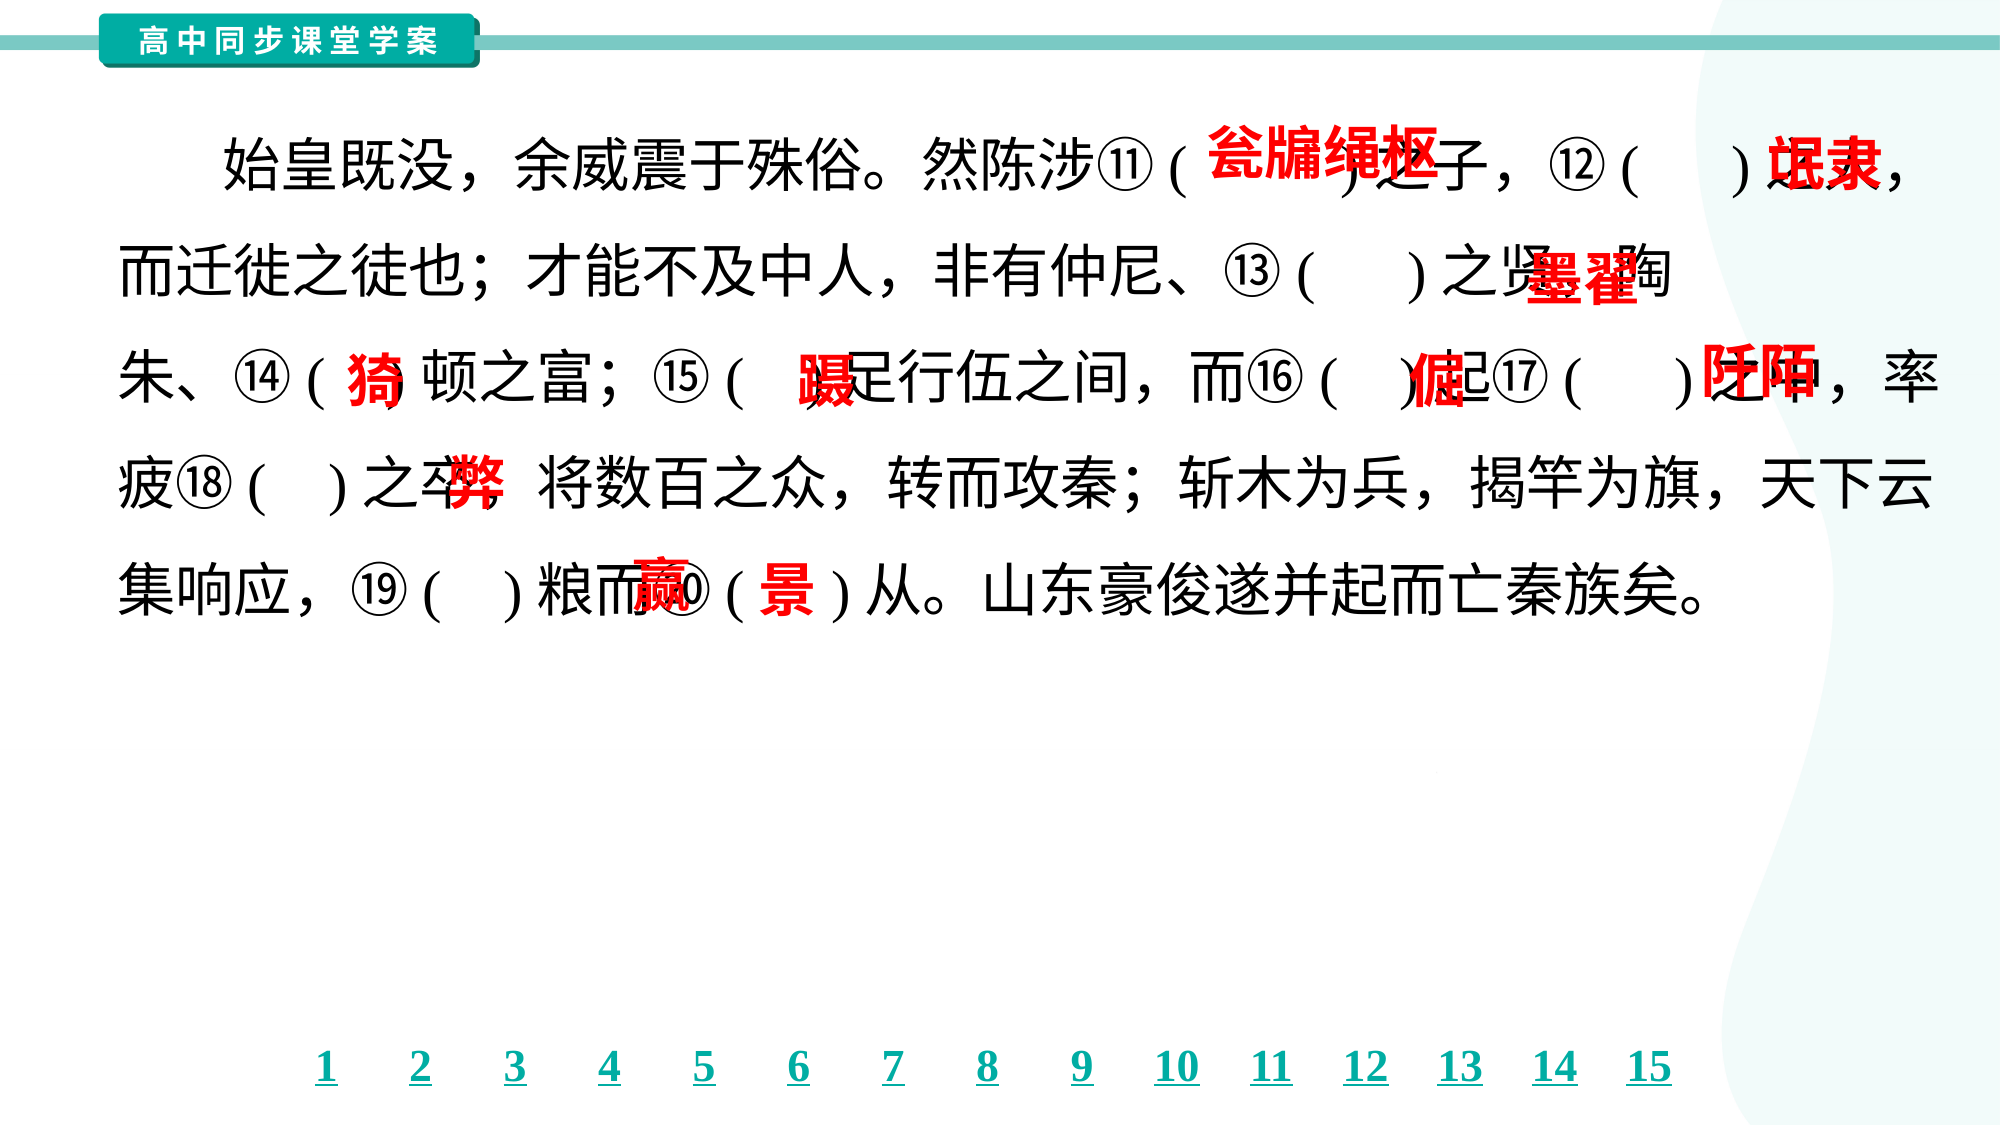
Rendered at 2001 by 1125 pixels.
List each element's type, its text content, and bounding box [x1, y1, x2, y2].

text_box 氓隶 [1745, 94, 1906, 197]
text_box 蹑 [775, 312, 877, 415]
text_box 墨翟 [1503, 210, 1664, 313]
text_box 始皇既没，余威震于殊俗。然陈涉⑪( )之子，⑫( )之人，而迁徙之徒也；才能不及中人，非有仲尼、⑬( )之贤，陶朱、⑭( )顿之富；⑮( )足行伍之间，而⑯( )起⑰( )之中，率疲⑱( )之卒，将数百之众，转而攻秦；斩木为兵，揭竿为旗，天下云集响应，⑲( )粮而⑳(景)从。山东豪俊遂并起而亡秦族矣。 [102, 84, 1966, 631]
text_box 赢 [611, 516, 713, 619]
picture [0, 0, 2000, 1125]
text_box 阡陌 [1679, 302, 1840, 405]
text_box 瓮牖绳枢 [1184, 84, 1462, 187]
text_box 倔 [1386, 312, 1488, 415]
text_box 猗 [325, 312, 427, 415]
text_box 弊 [426, 414, 528, 517]
